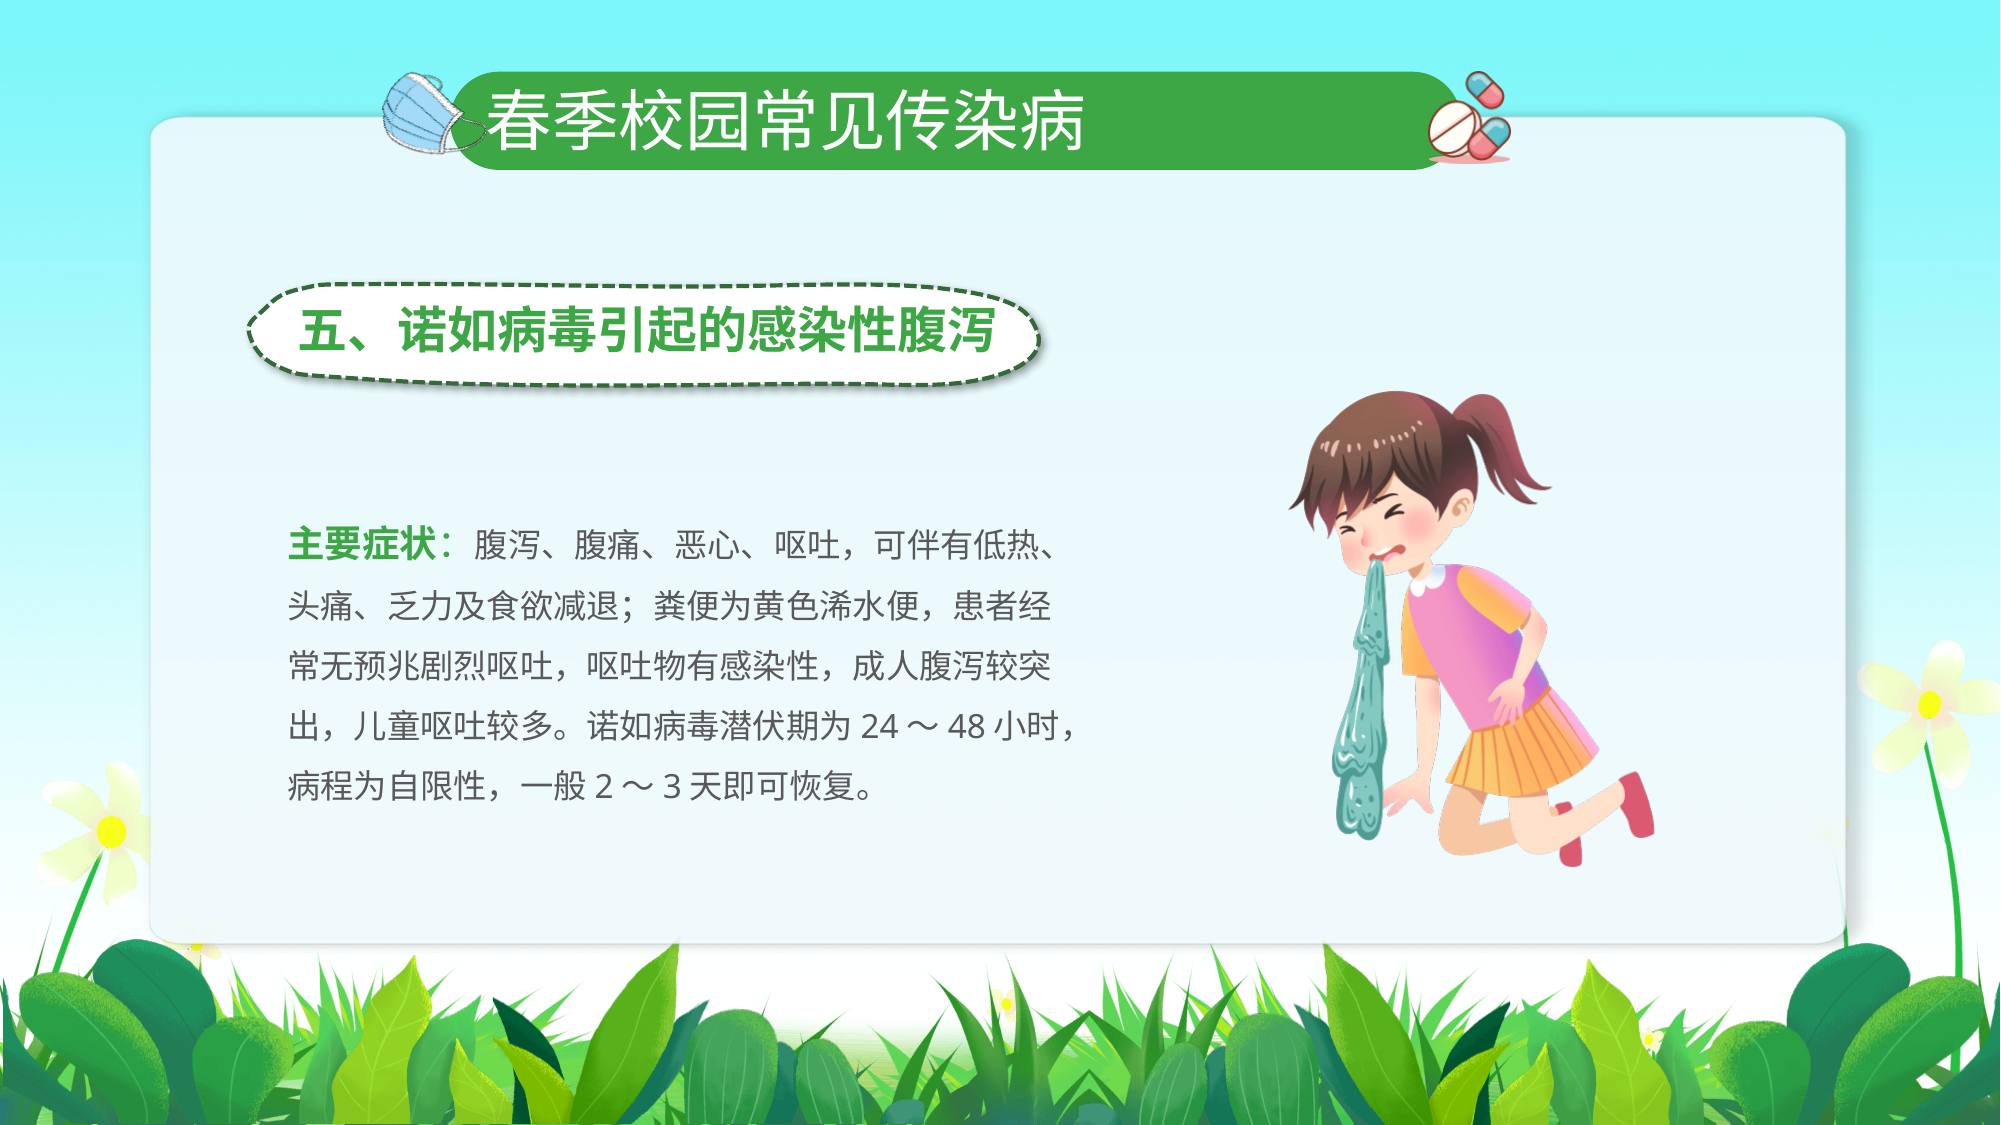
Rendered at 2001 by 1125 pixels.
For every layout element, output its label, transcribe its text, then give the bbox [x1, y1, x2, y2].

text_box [148, 283, 1146, 386]
text_box 主要症状：腹泻、腹痛、恶心、呕吐，可伴有低热、头痛、乏力及食欲减退；粪便为黄色浠水便，患者经常无预兆剧烈呕吐，呕吐物有感染性，成人腹泻较突出，儿童呕吐较多。诺如病毒潜伏期为24～48小时，病程为自限性，一般2～3天即可恢复。 [272, 490, 1094, 813]
picture [0, 0, 2001, 1125]
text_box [359, 51, 1511, 188]
